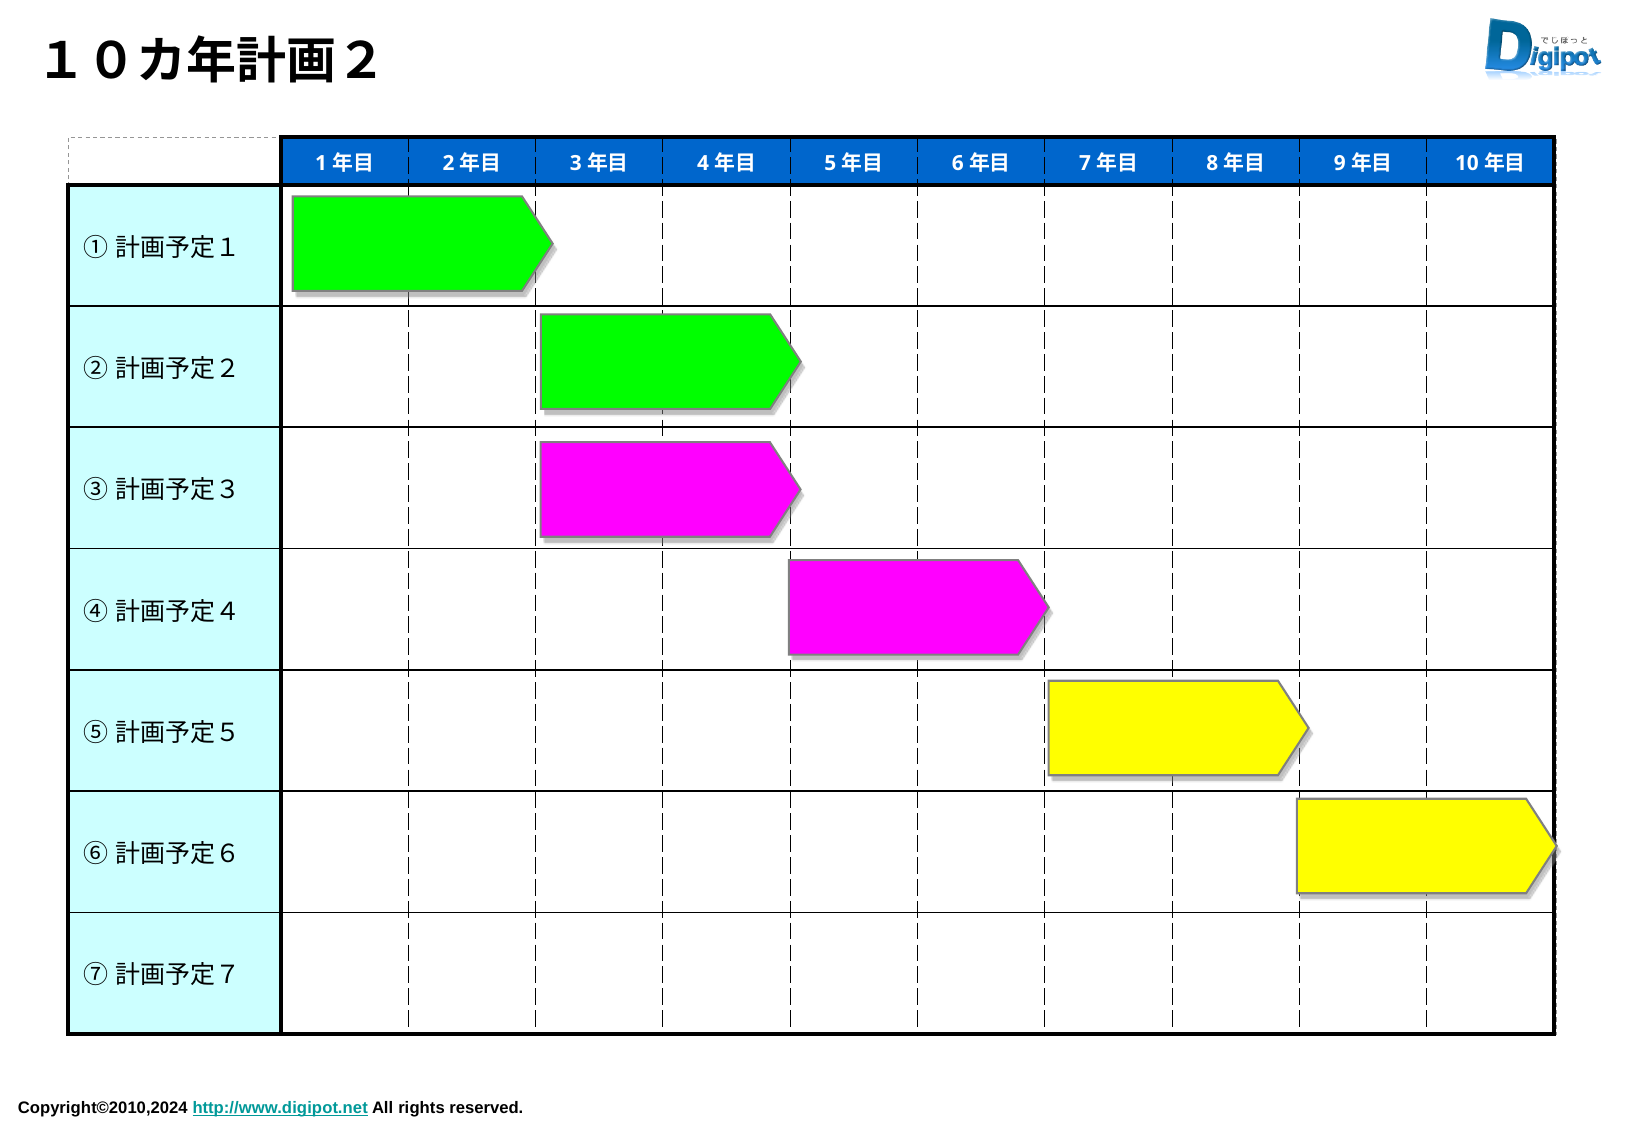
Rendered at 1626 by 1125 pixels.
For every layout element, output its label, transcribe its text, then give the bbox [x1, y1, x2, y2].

table_cell [1427, 549, 1552, 669]
table_header 9年目 [1300, 139, 1427, 183]
table_cell ⑤計画予定５ [70, 671, 279, 790]
table_header 7年目 [1045, 139, 1172, 183]
table_cell [408, 671, 536, 790]
table_cell [408, 913, 536, 1032]
table_cell [536, 792, 663, 912]
table_cell [408, 428, 536, 548]
table_cell [536, 549, 663, 669]
table_cell [1172, 307, 1300, 426]
table_cell [409, 187, 536, 212]
text_box [292, 196, 553, 291]
table_cell [1172, 760, 1300, 790]
text_box [1048, 680, 1309, 776]
table_cell ⑦計画予定７ [70, 913, 279, 1032]
table_header 2年目 [408, 139, 536, 183]
table_cell [1300, 913, 1427, 1032]
table_cell [663, 792, 790, 912]
table_header 1年目 [283, 139, 408, 183]
table_header 6年目 [918, 139, 1045, 183]
picture [1485, 18, 1602, 82]
table_cell [663, 187, 790, 305]
table_cell [1045, 671, 1172, 790]
table_cell [918, 549, 1045, 597]
table_cell [1300, 900, 1426, 912]
table_cell ②計画予定２ [70, 307, 279, 426]
table_cell [1045, 187, 1172, 305]
table_cell [790, 913, 918, 1032]
table_cell [1300, 307, 1427, 426]
table_cell [918, 307, 1045, 426]
table_cell [790, 671, 918, 790]
table_cell [918, 187, 1045, 305]
table_cell [790, 428, 918, 548]
table_cell [918, 630, 1045, 669]
table_cell [1427, 792, 1552, 833]
table_cell [790, 307, 918, 426]
table_header 10年目 [1427, 139, 1552, 183]
table_cell [1045, 549, 1172, 669]
text_box [1296, 798, 1557, 894]
table_cell [283, 428, 408, 548]
table_cell [790, 655, 917, 669]
table_cell [536, 307, 663, 426]
table_cell [918, 792, 1045, 912]
table_cell [408, 792, 536, 912]
table_cell [790, 549, 918, 560]
table_cell [283, 913, 408, 1032]
table_cell [1045, 428, 1172, 548]
table_cell [663, 913, 790, 1032]
table_cell [408, 307, 536, 426]
table_cell [663, 549, 790, 669]
table_cell [790, 792, 918, 912]
table_cell [918, 913, 1045, 1032]
table_cell ③計画予定３ [70, 428, 279, 548]
table_cell [1045, 307, 1172, 426]
table_cell [1300, 428, 1427, 548]
table_cell [1172, 549, 1300, 669]
table_cell [663, 522, 790, 548]
table_cell [918, 671, 1045, 790]
table_header [68, 137, 279, 183]
table_cell [918, 428, 1045, 548]
table_cell [663, 307, 790, 339]
table_header 3年目 [536, 139, 663, 183]
table_cell [1172, 671, 1300, 709]
table_cell ①計画予定１ [70, 187, 279, 305]
table_cell [790, 187, 918, 305]
text_box [540, 442, 801, 537]
table_cell [1427, 870, 1552, 912]
table_cell [1427, 307, 1552, 426]
table_cell [536, 913, 663, 1032]
table_cell [536, 187, 663, 305]
title １０カ年計画２ [21, 19, 881, 98]
table_cell [663, 671, 790, 790]
table_cell [536, 671, 663, 790]
table_cell [408, 549, 536, 669]
table_cell [283, 671, 408, 790]
table_cell [409, 286, 536, 305]
table_cell [1300, 187, 1427, 305]
table_cell ④計画予定４ [70, 549, 279, 669]
table_header 4年目 [663, 139, 790, 183]
table_cell [283, 187, 408, 305]
table_cell [1172, 428, 1300, 548]
table_cell [1172, 187, 1300, 305]
table_cell [663, 428, 790, 468]
table_cell [1427, 913, 1552, 1032]
table_cell [1300, 671, 1427, 790]
table_cell [1427, 187, 1552, 305]
table_cell [1045, 792, 1172, 912]
table_cell [283, 549, 408, 669]
table_header 5年目 [790, 139, 918, 183]
table_cell [283, 792, 408, 912]
table_cell [1172, 792, 1300, 912]
table_cell [1300, 549, 1427, 669]
table_cell [1045, 913, 1172, 1032]
table_cell [663, 395, 790, 426]
text_box [788, 560, 1049, 655]
text_box [540, 314, 801, 409]
table_cell [283, 307, 408, 426]
table_cell [1427, 671, 1552, 790]
table_cell [536, 428, 663, 548]
table_cell [1172, 913, 1300, 1032]
table_cell [1427, 428, 1552, 548]
table_cell [1300, 792, 1426, 798]
table_header 8年目 [1172, 139, 1300, 183]
table_cell ⑥計画予定６ [70, 792, 279, 912]
